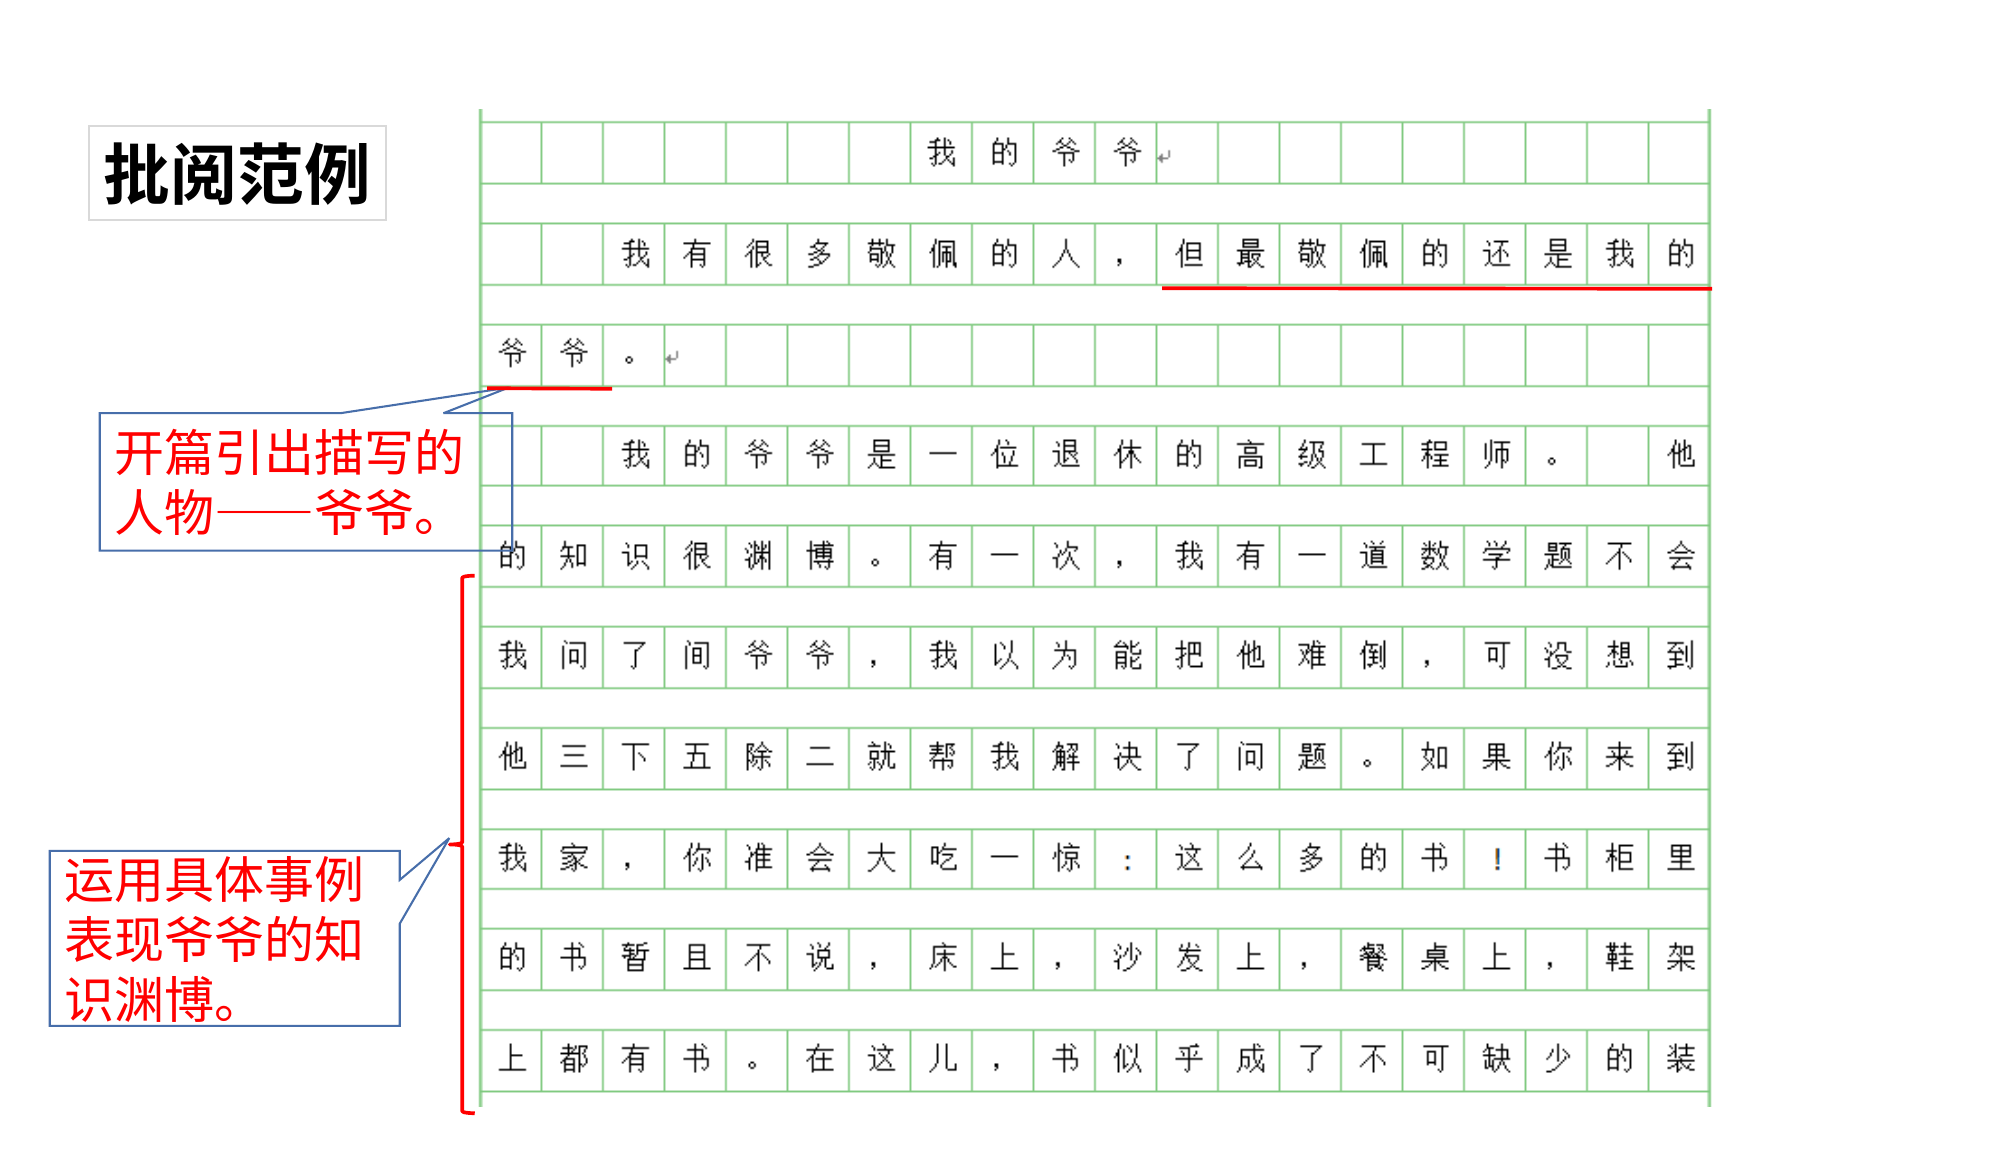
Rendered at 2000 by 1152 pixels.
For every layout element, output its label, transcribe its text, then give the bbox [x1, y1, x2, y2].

text_box 批阅范例 [88, 125, 387, 221]
text_box 运用具体事例表现爷爷的知识渊博。 [48, 837, 451, 1027]
text_box 开篇引出描写的人物——爷爷。 [98, 391, 474, 552]
text_box [449, 575, 475, 1114]
picture [474, 109, 1738, 1107]
